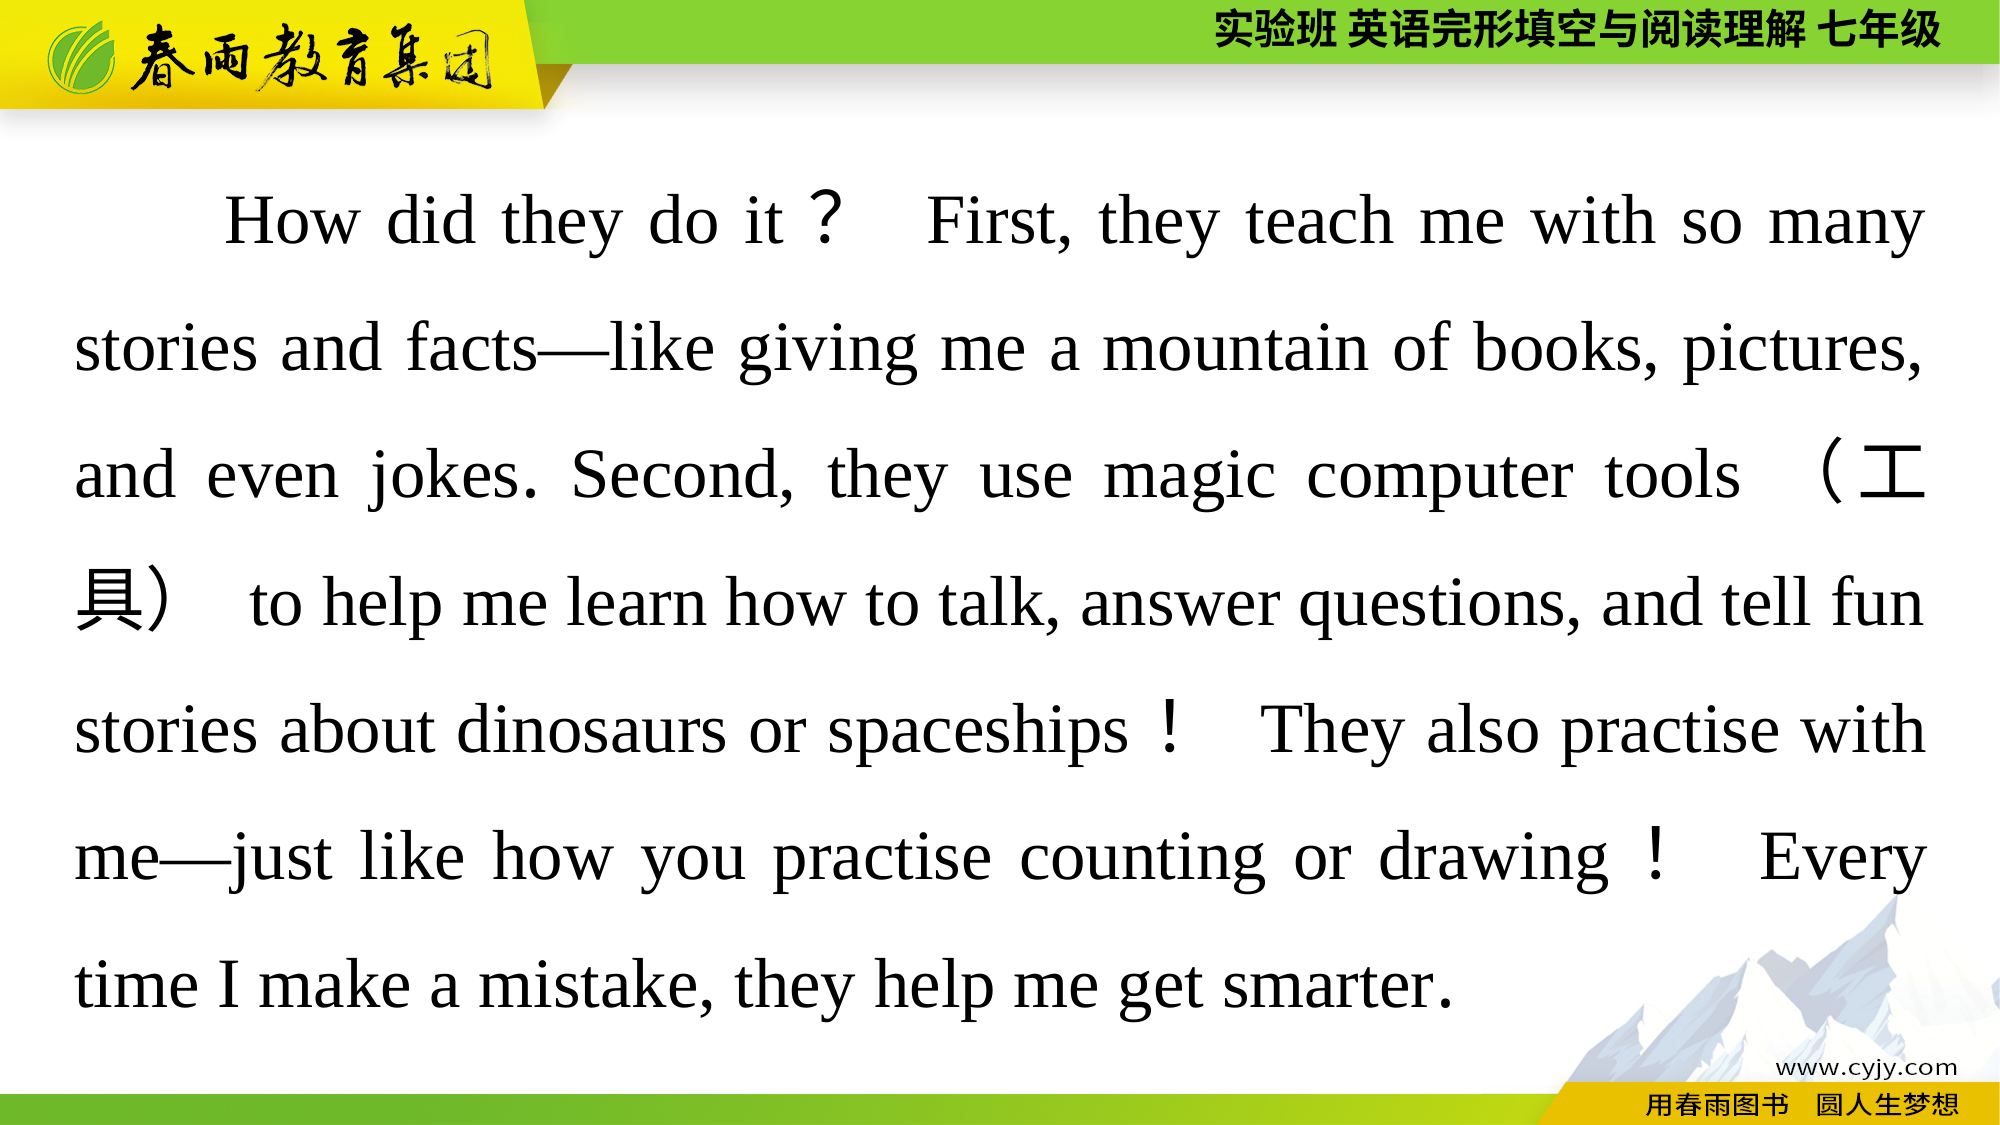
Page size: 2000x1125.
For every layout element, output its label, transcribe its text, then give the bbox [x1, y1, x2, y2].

list How did they do it？ First, they teach me with so many stories and facts—like giving me a mountain of books, pictures, and even jokes. Second, they use magic computer tools（工具） to help me learn how to talk, answer questions, and tell fun stories about dinosaurs or spaceships！ They also practise with me—just like how you practise counting or drawing！ Every time I make a mistake, they help me get smarter. [59, 122, 1944, 1023]
picture [0, 0, 2000, 1125]
